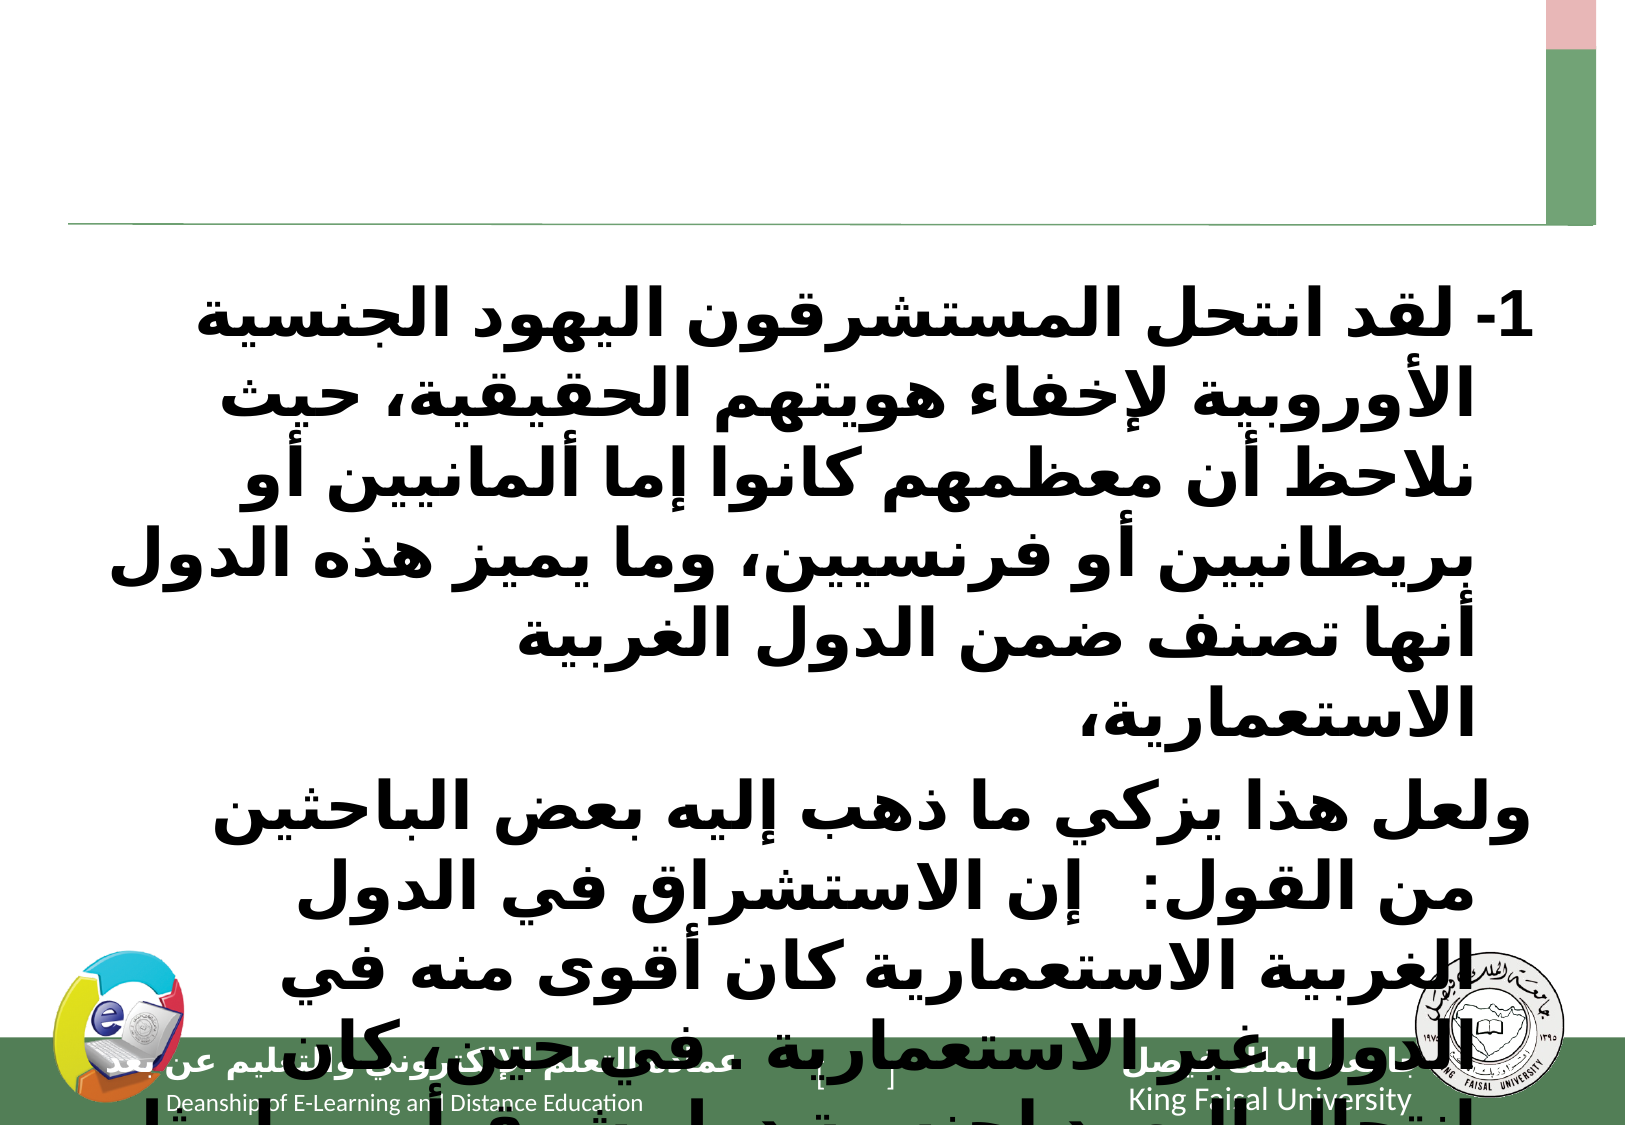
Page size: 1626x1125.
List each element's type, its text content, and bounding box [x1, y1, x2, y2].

picture [170, 1097, 178, 1104]
picture [50, 949, 188, 1104]
picture [1412, 949, 1567, 1100]
list 1- لقد انتحل المستشرقون اليهود الجنسية الأوروبية لإخفاء هويتهم الحقيقية، حيث نلاحظ أن معظمهم كانوا إما ألمانيين أو بريطانيين أو فرنسيين، وما يميز هذه الدول أنها تصنف ضمن الدول الغربية الاستعمارية، ولعل هذا يزكي ما ذهب إليه بعض الباحثين من القول: إن الاستشراق في الدول الغربية الاستعمارية كان أقوى منه في الدول غير الاستعمارية . في حين، كان انتحال اليهود لجنسية دول شرق أوروبا مثل المجر وبولونيا وروسيا وغيرها قليلا، [87, 262, 1551, 1006]
